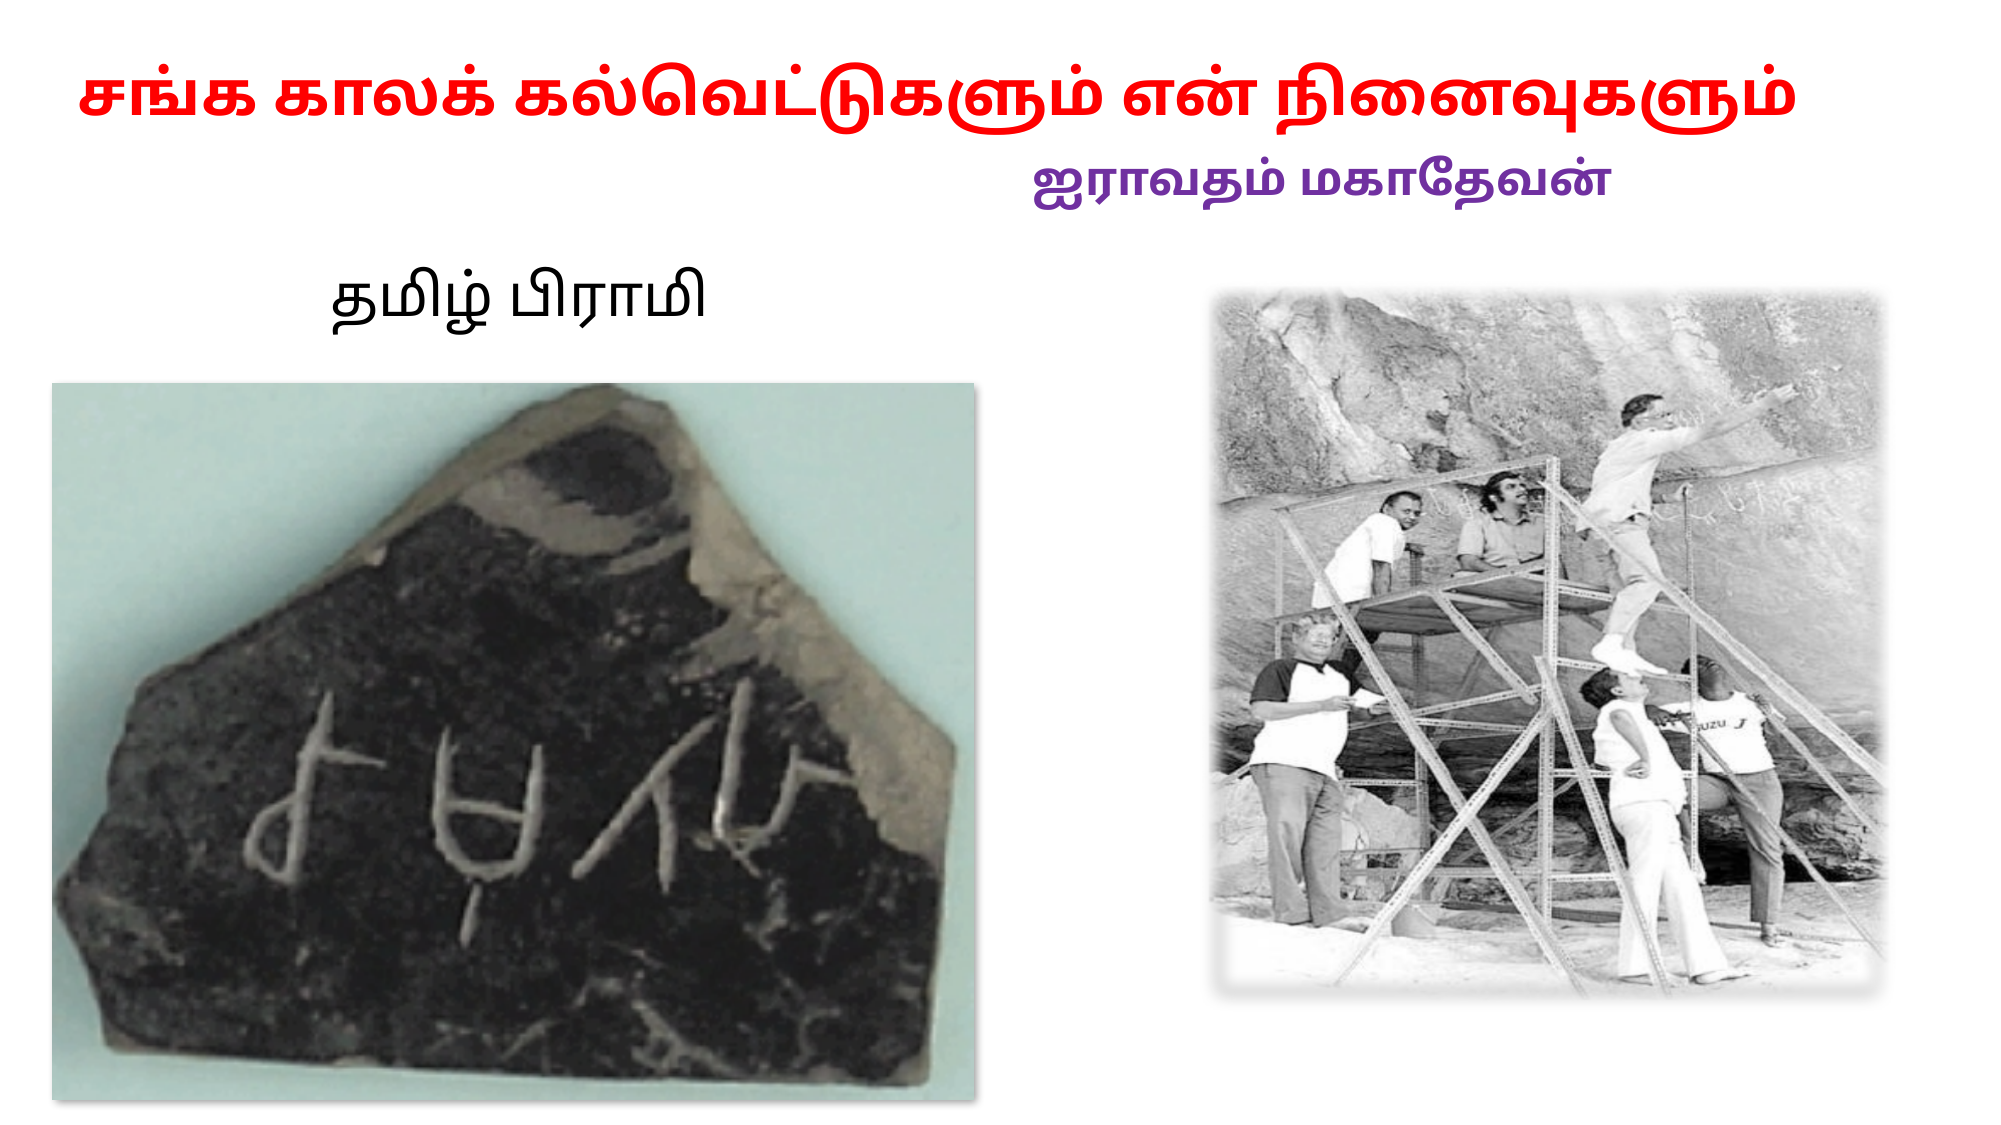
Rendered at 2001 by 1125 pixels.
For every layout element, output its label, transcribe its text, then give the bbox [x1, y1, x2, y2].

title சங்க காலக் கல்வெட்டுகளும் என் நினைவுகளும் ஐராவதம் மகாதேவன் [20, 0, 1856, 221]
picture [52, 383, 974, 1100]
subtitle தமிழ் பிராமி [62, 258, 977, 364]
picture [1202, 281, 1896, 1008]
